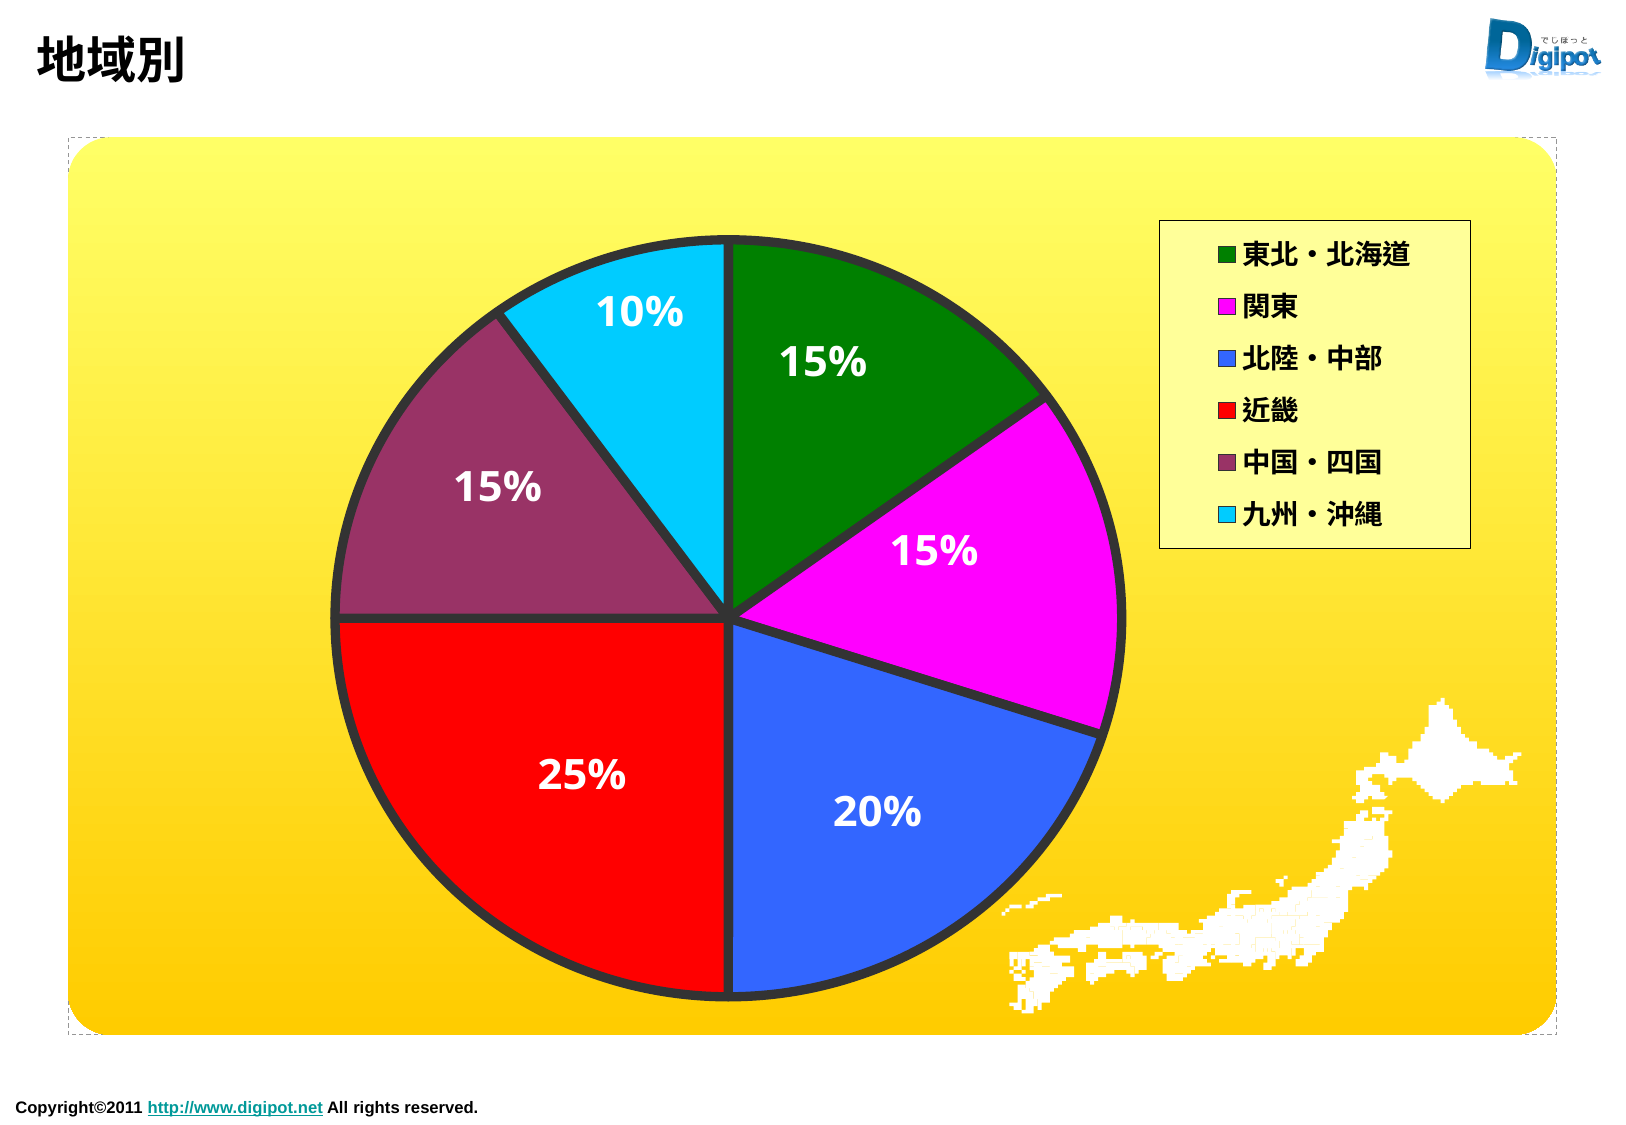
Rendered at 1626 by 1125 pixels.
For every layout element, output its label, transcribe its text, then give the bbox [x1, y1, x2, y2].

title 地域別 [21, 19, 881, 98]
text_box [1001, 697, 1522, 1014]
text_box [68, 137, 1557, 1035]
picture [1485, 18, 1602, 82]
chart [159, 192, 1472, 1002]
